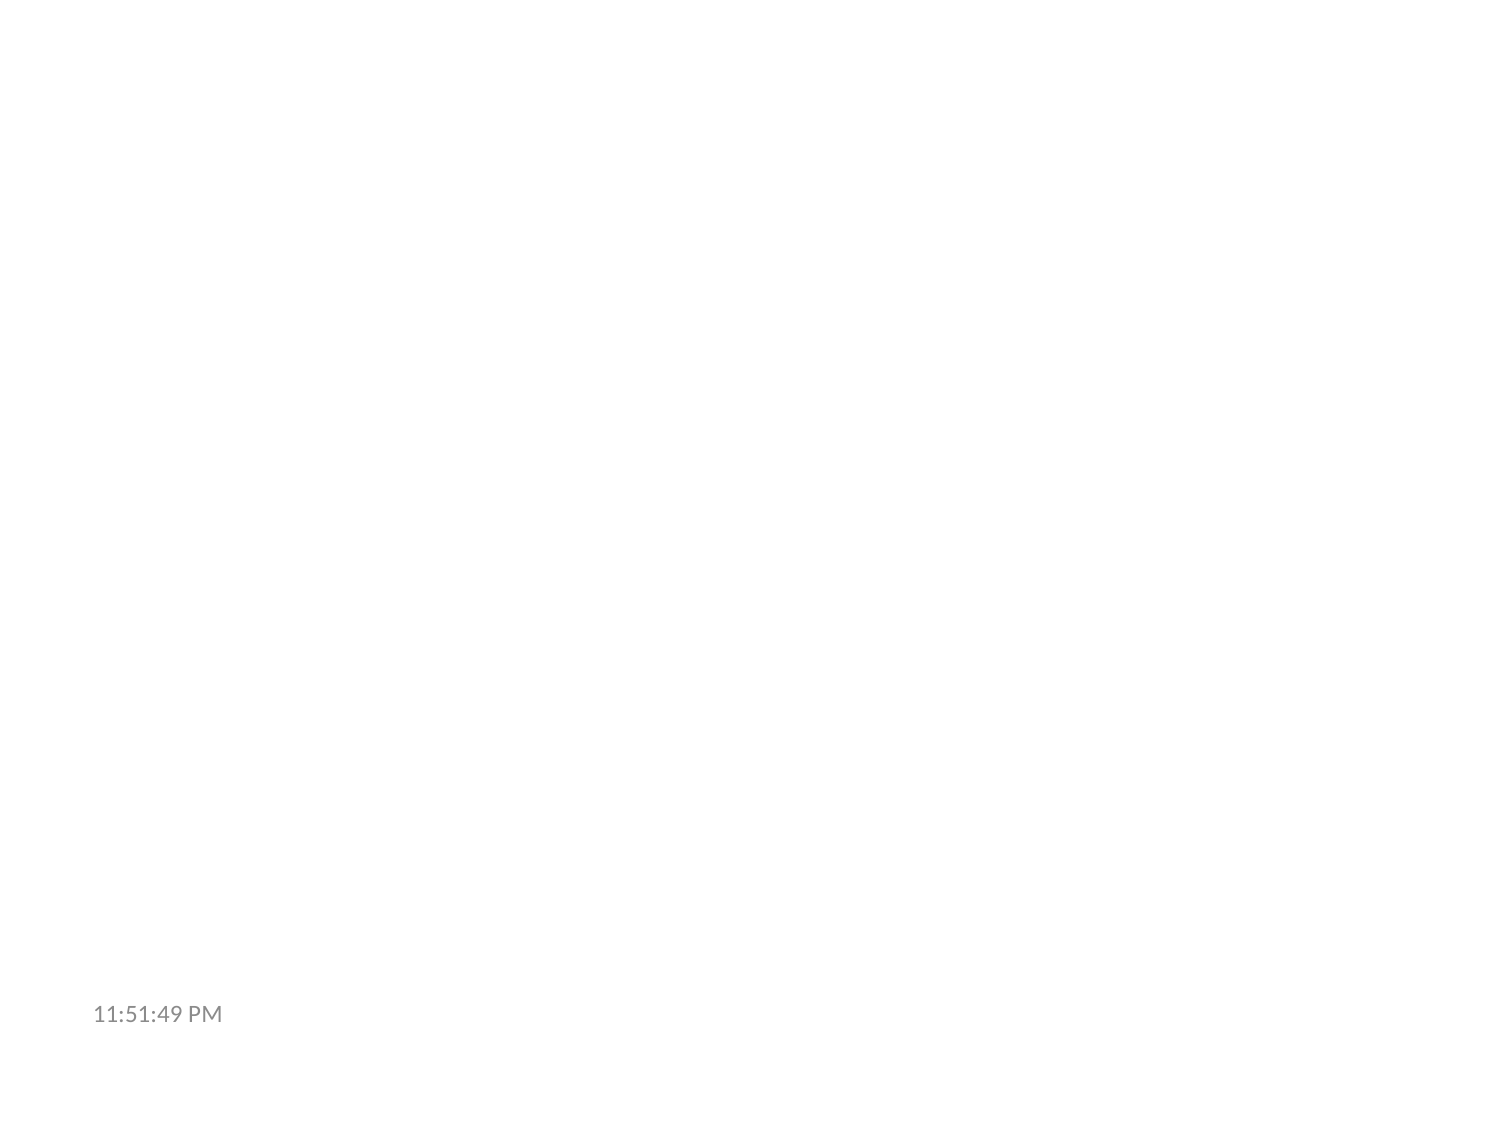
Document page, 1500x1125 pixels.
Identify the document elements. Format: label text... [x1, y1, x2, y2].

text_box 3:35:09 PM [77, 982, 428, 1043]
